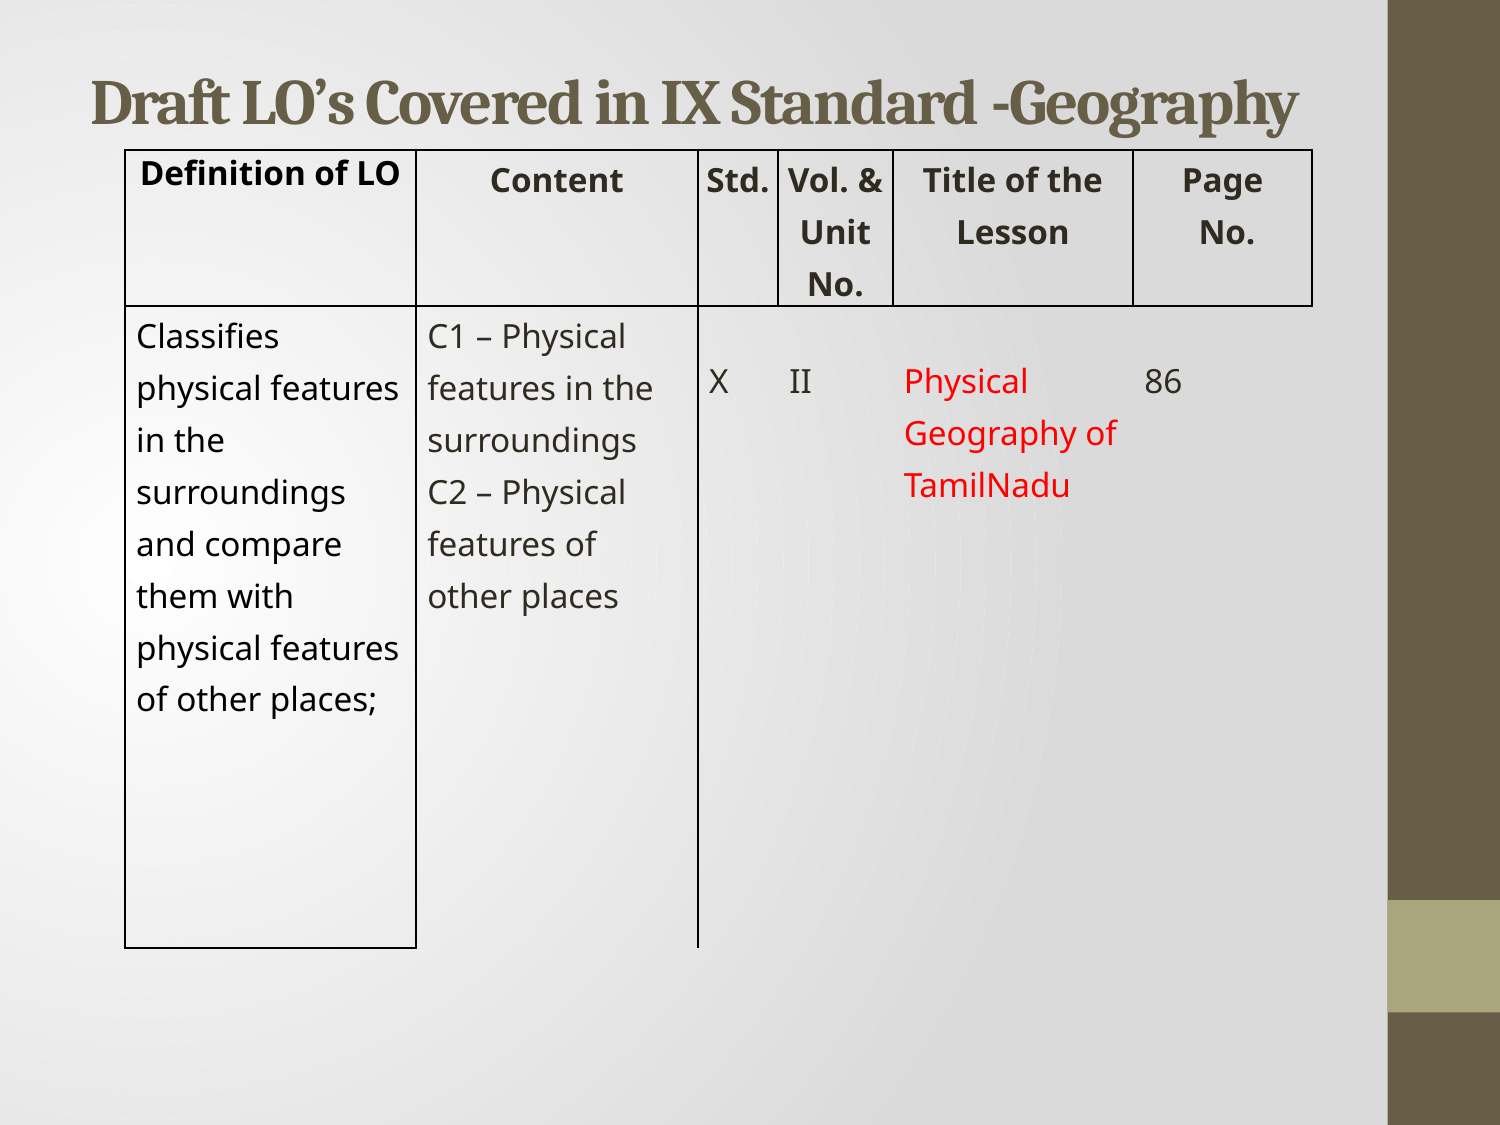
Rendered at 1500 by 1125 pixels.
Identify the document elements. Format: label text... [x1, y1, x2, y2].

table_header Content [417, 163, 697, 305]
table_cell X [699, 307, 778, 948]
table_header Definition of LO [126, 163, 415, 305]
table_cell C1 – Physical features in the surroundings C2 – Physical features of other places [417, 307, 697, 948]
table_header Vol. & Unit No. [779, 163, 892, 305]
table_cell Classifies physical features in the surroundings and compare them with physical features of other places; [126, 307, 415, 947]
title Draft LO’s Covered in IX Standard -Geography [75, 45, 1425, 163]
table_header Page No. [1134, 163, 1311, 305]
table_cell 86 [1133, 307, 1312, 948]
table_header Std. [699, 163, 777, 305]
table_header Title of the Lesson [894, 163, 1132, 305]
table_cell Physical Geography of TamilNadu [893, 307, 1133, 948]
table_cell II [778, 307, 893, 948]
